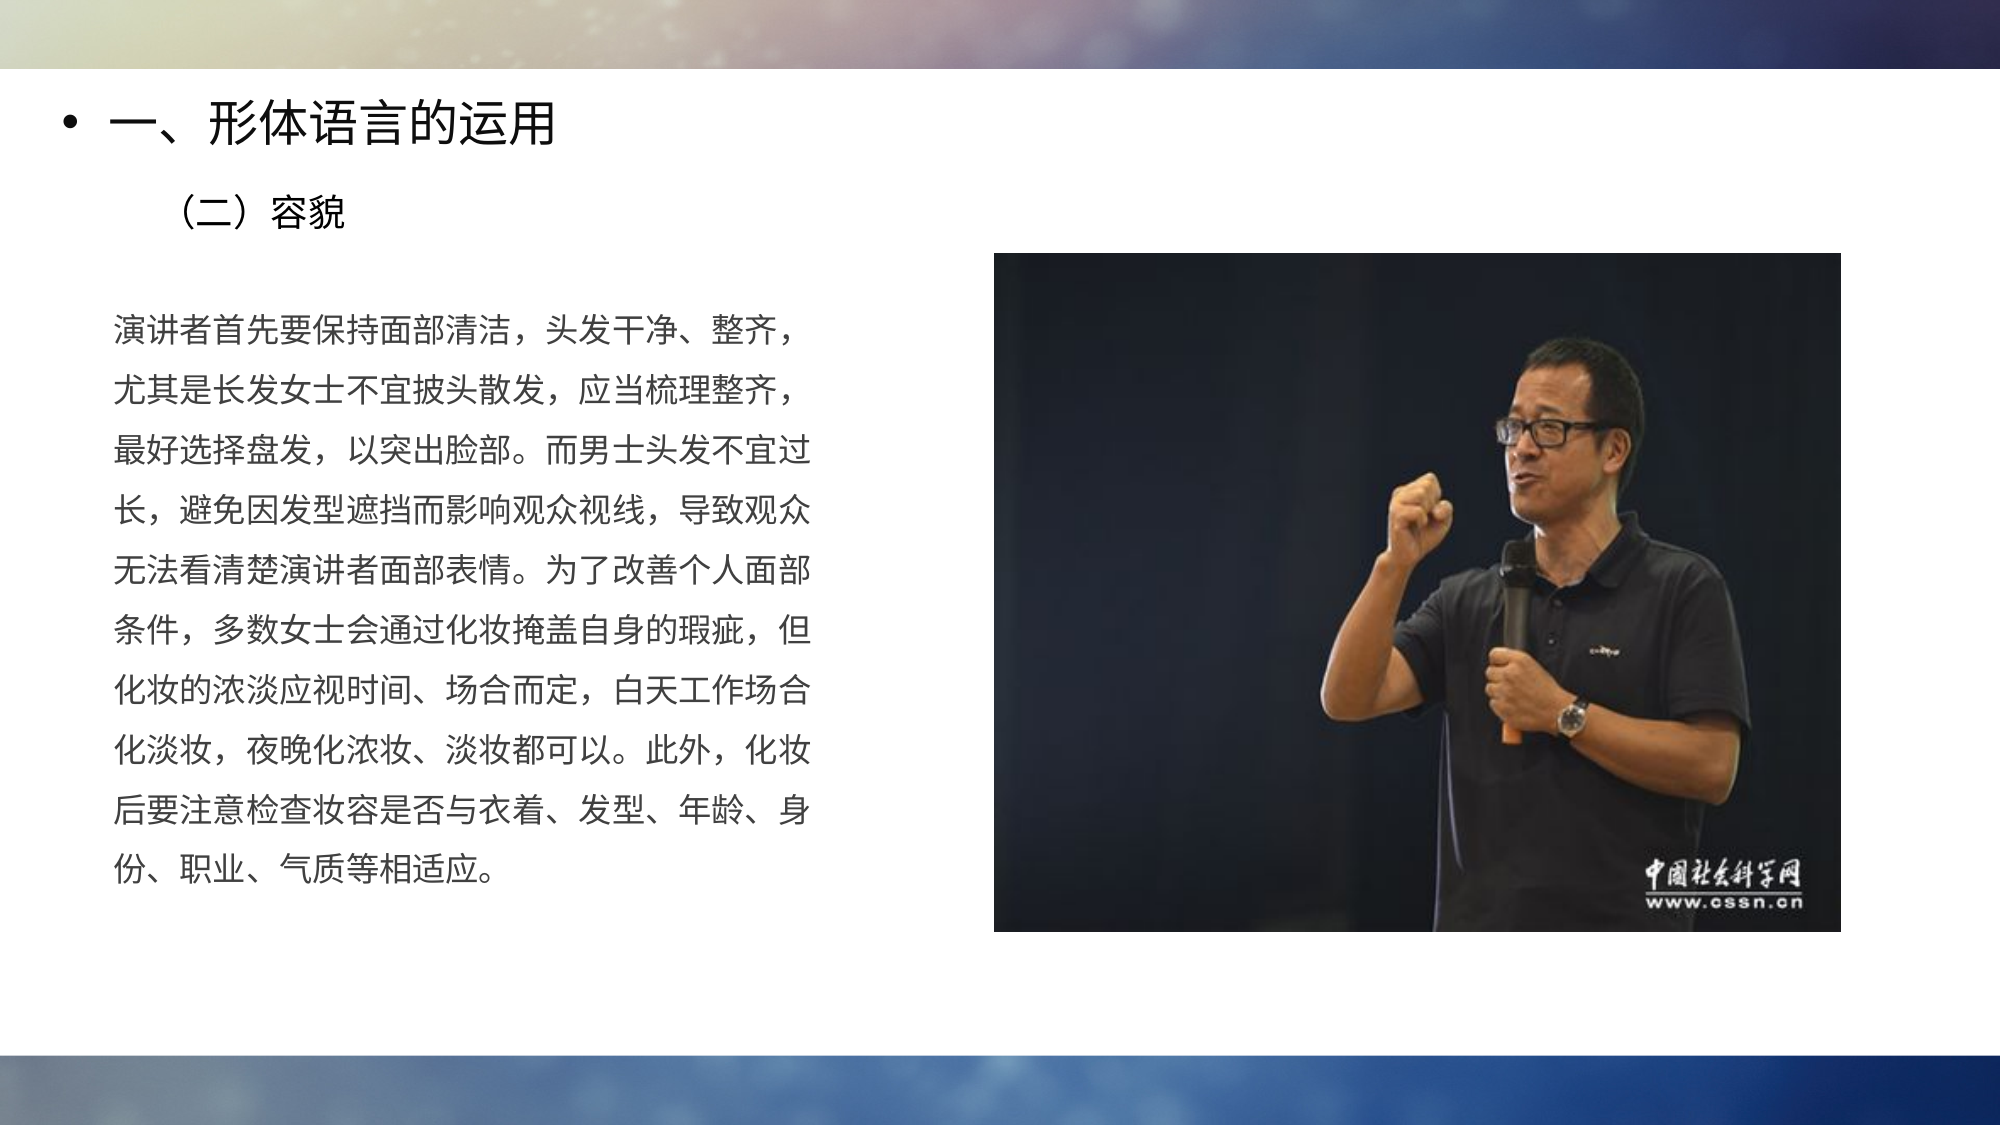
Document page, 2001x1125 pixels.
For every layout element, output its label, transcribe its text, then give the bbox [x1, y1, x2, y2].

picture [994, 253, 1841, 932]
text_box 一、形体语言的运用 [46, 84, 724, 160]
text_box （二）容貌 [143, 181, 361, 242]
picture [0, 0, 2000, 69]
text_box 演讲者首先要保持面部清洁，头发干净、整齐，尤其是长发女士不宜披头散发，应当梳理整齐，最好选择盘发，以突出脸部。而男士头发不宜过长，避免因发型遮挡而影响观众视线，导致观众无法看清楚演讲者面部表情。为了改善个人面部条件，多数女士会通过化妆掩盖自身的瑕疵，但化妆的浓淡应视时间、场合而定，白天工作场合化淡妆，夜晚化浓妆、淡妆都可以。此外，化妆后要注意检查妆容是否与衣着、发型、年龄、身份、职业、气质等相适应。 [98, 282, 852, 896]
picture [0, 1056, 2000, 1125]
